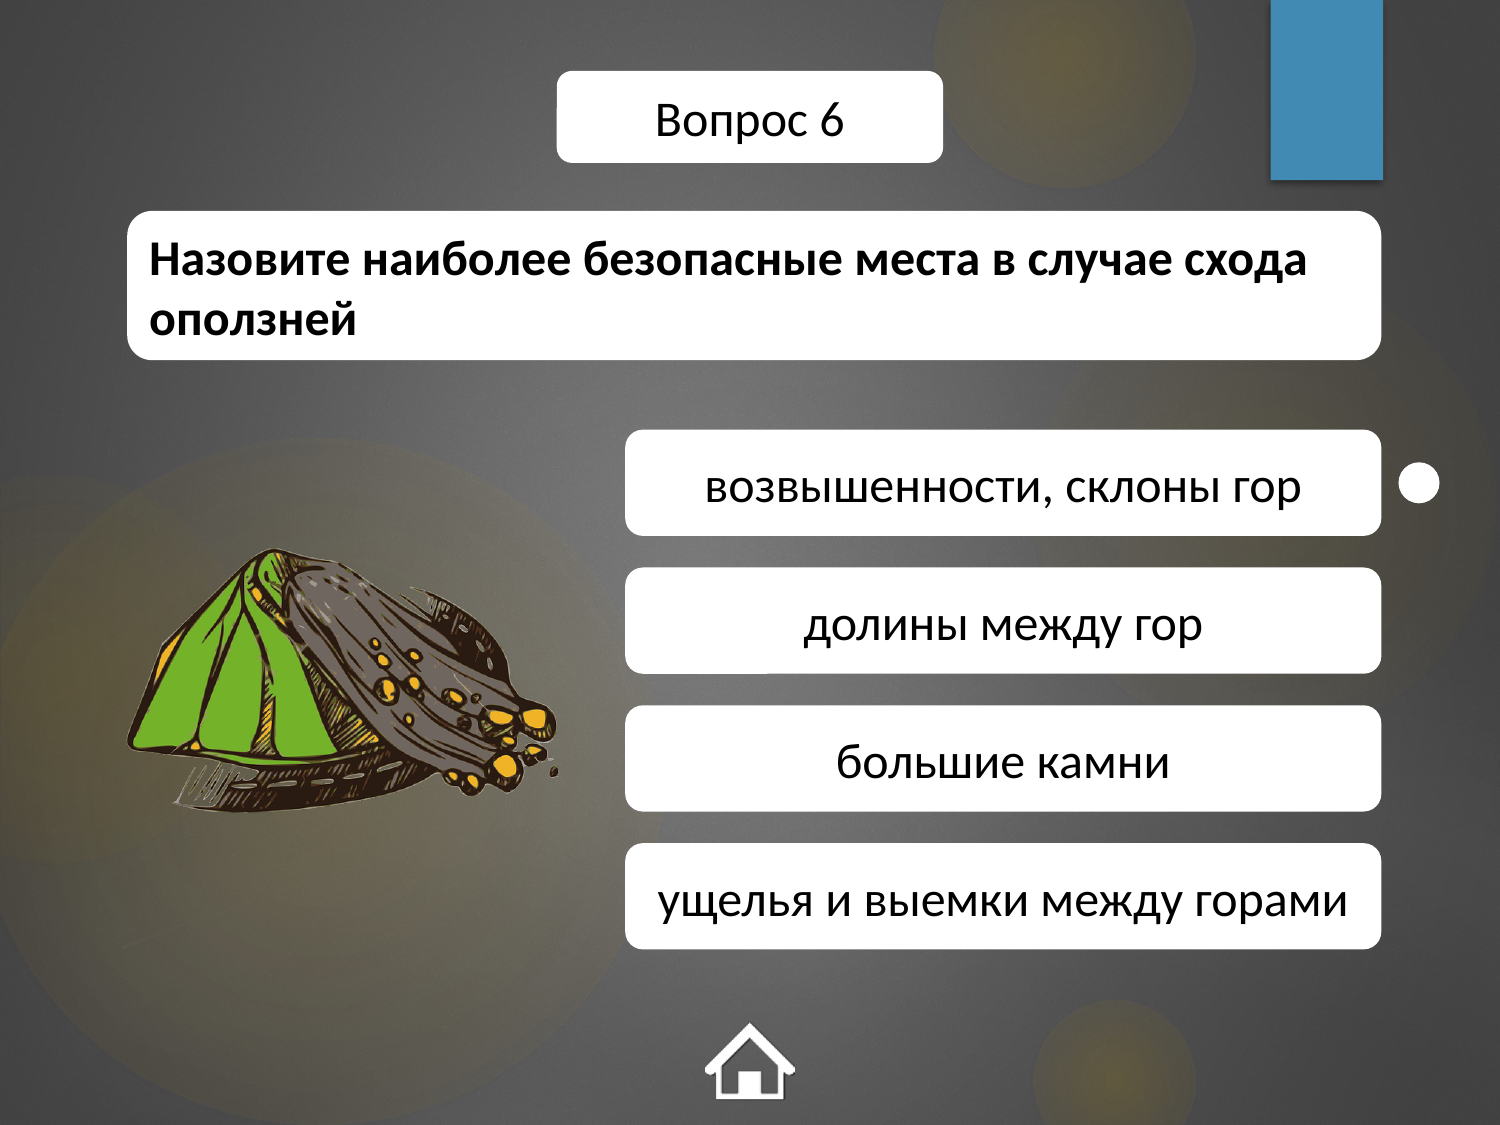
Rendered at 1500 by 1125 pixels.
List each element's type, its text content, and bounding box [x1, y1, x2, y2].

text_box Назовите наиболее безопасные места в случае схода оползней [125, 209, 1383, 362]
text_box долины между гор [623, 565, 1383, 676]
picture [705, 1016, 795, 1106]
text_box большие камни [623, 703, 1383, 814]
picture [102, 522, 576, 844]
text_box [1396, 460, 1442, 505]
text_box Вопрос 6 [555, 69, 945, 165]
text_box ущелья и выемки между горами [623, 841, 1383, 951]
text_box возвышенности, склоны гор [623, 428, 1383, 538]
